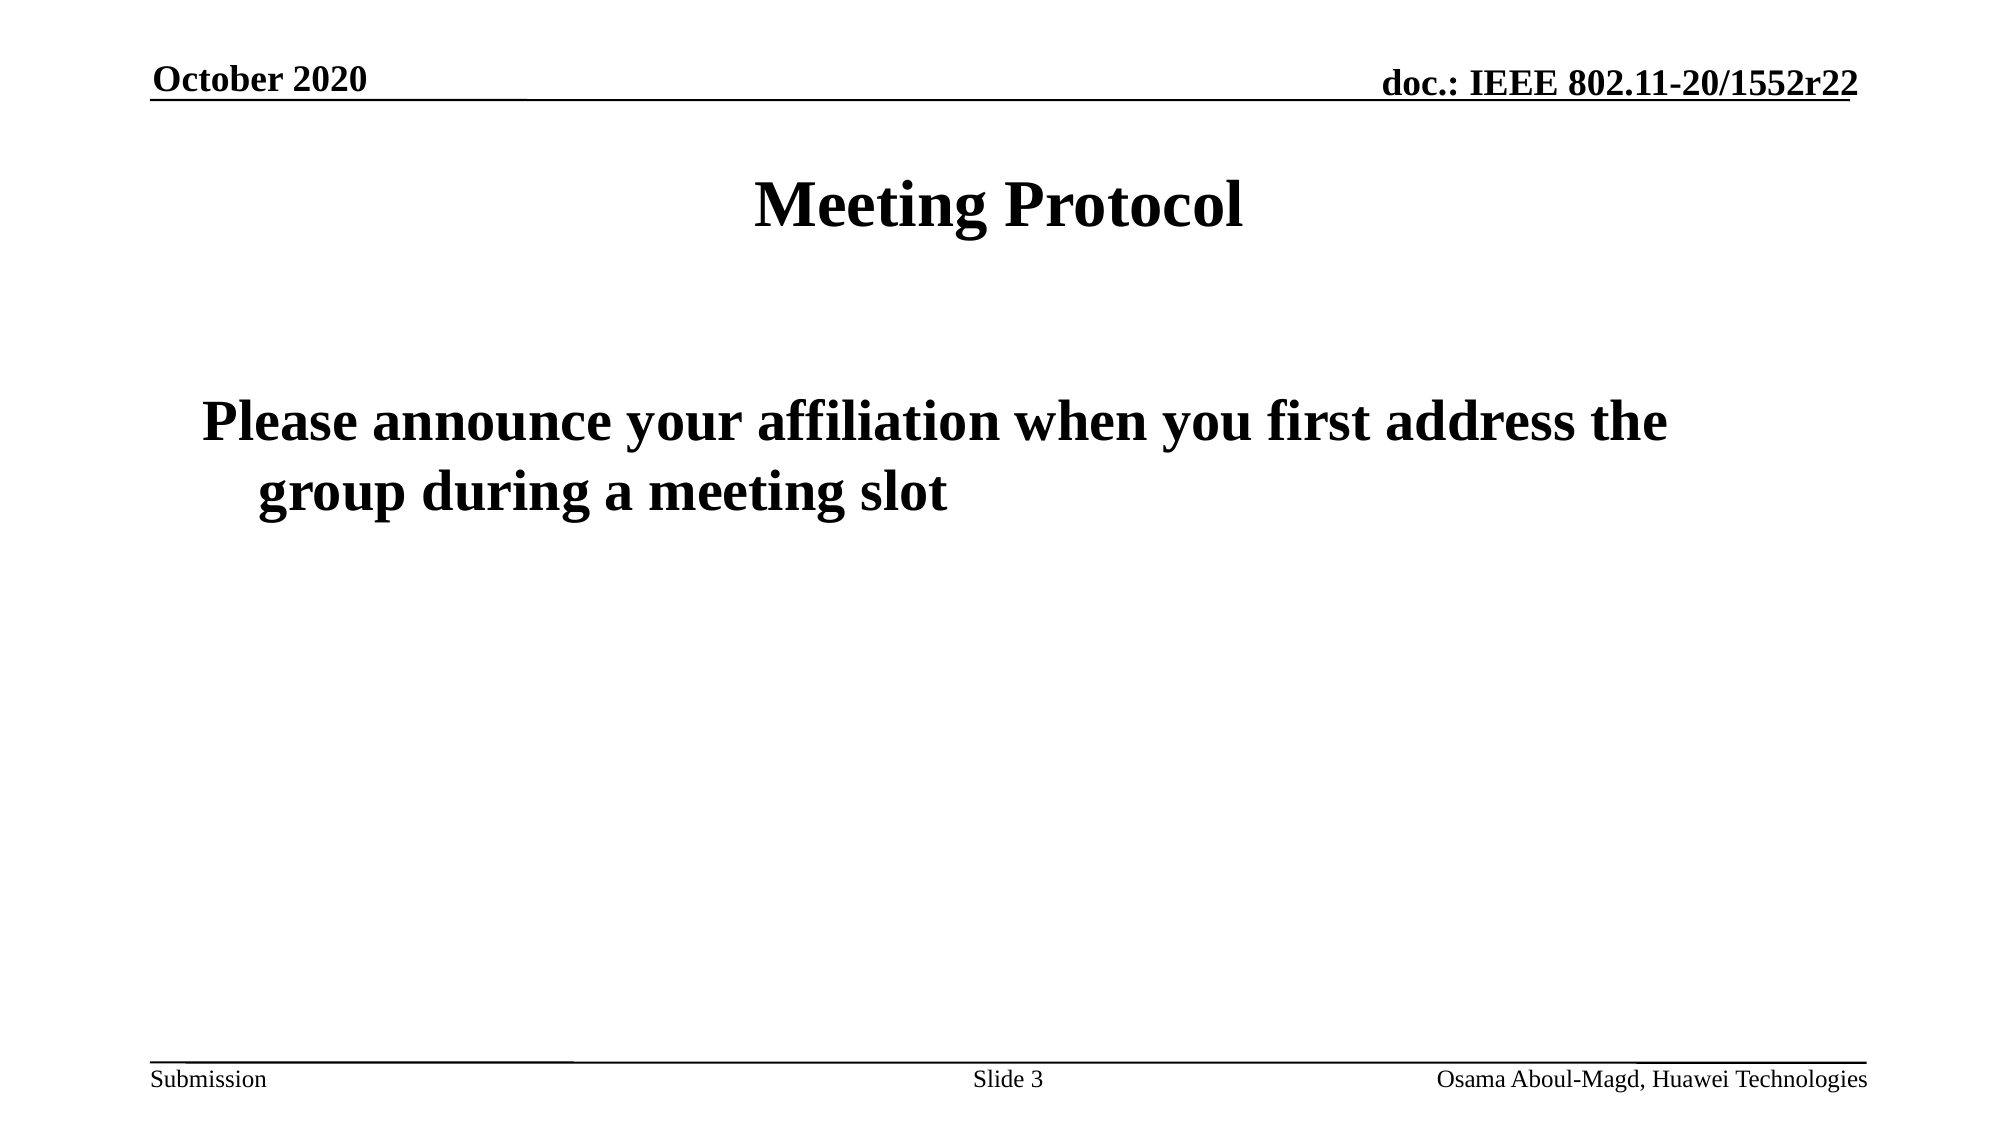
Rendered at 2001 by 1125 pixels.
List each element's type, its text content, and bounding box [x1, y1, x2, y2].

slide_number Slide 3 [950, 1061, 1067, 1123]
list Please announce your affiliation when you first address the group during a meeting slot [187, 374, 1813, 513]
title Meeting Protocol [149, 112, 1850, 288]
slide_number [152, 54, 563, 100]
footer Osama Aboul-Magd, Huawei Technologies [1171, 1061, 1869, 1093]
